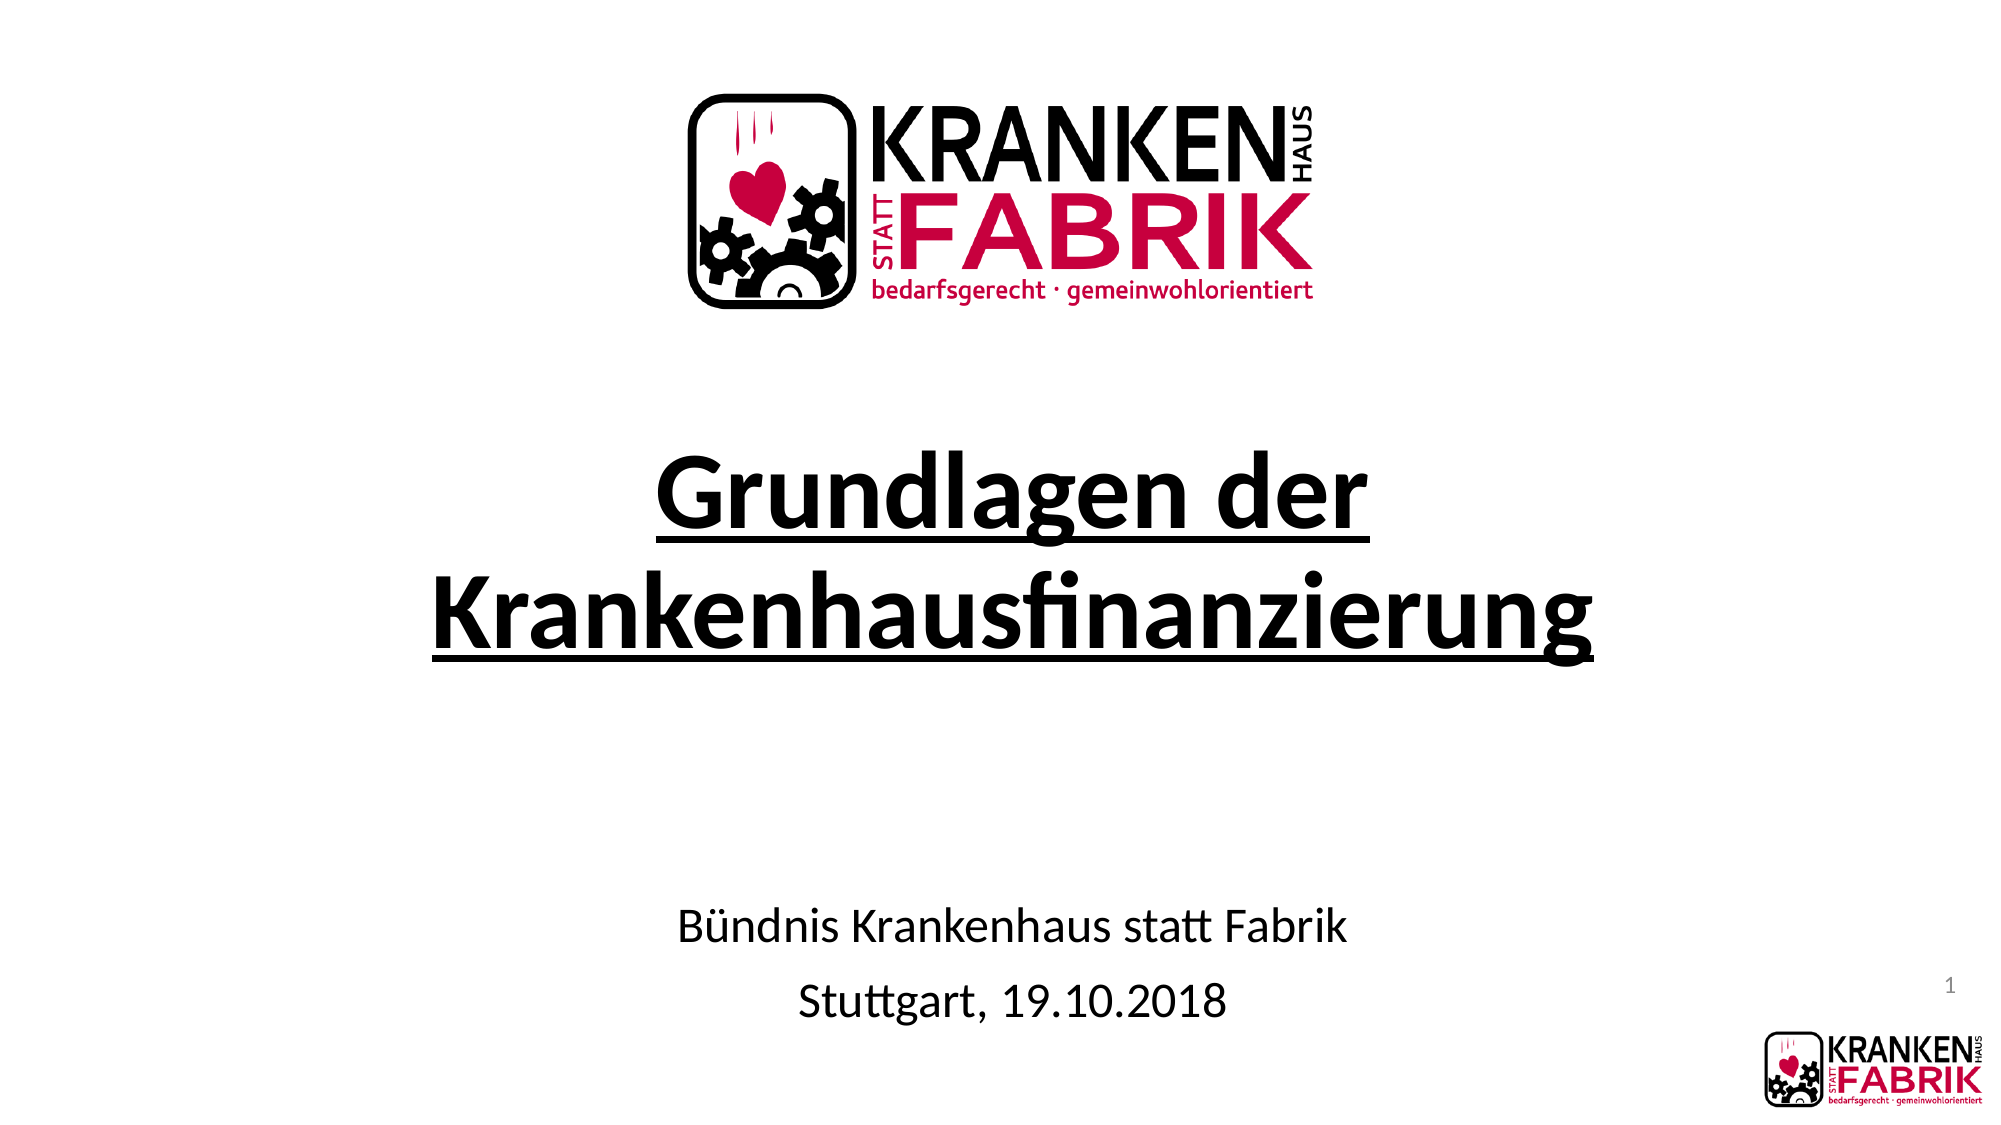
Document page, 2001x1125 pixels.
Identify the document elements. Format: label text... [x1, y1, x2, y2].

picture [634, 41, 1365, 362]
subtitle Bündnis Krankenhaus statt Fabrik Stuttgart, 19.10.2018 [263, 891, 1764, 1069]
title Grundlagen der Krankenhausfinanzierung [113, 120, 1914, 680]
slide_number 1 [1521, 953, 1972, 1014]
picture [1746, 1013, 2000, 1125]
